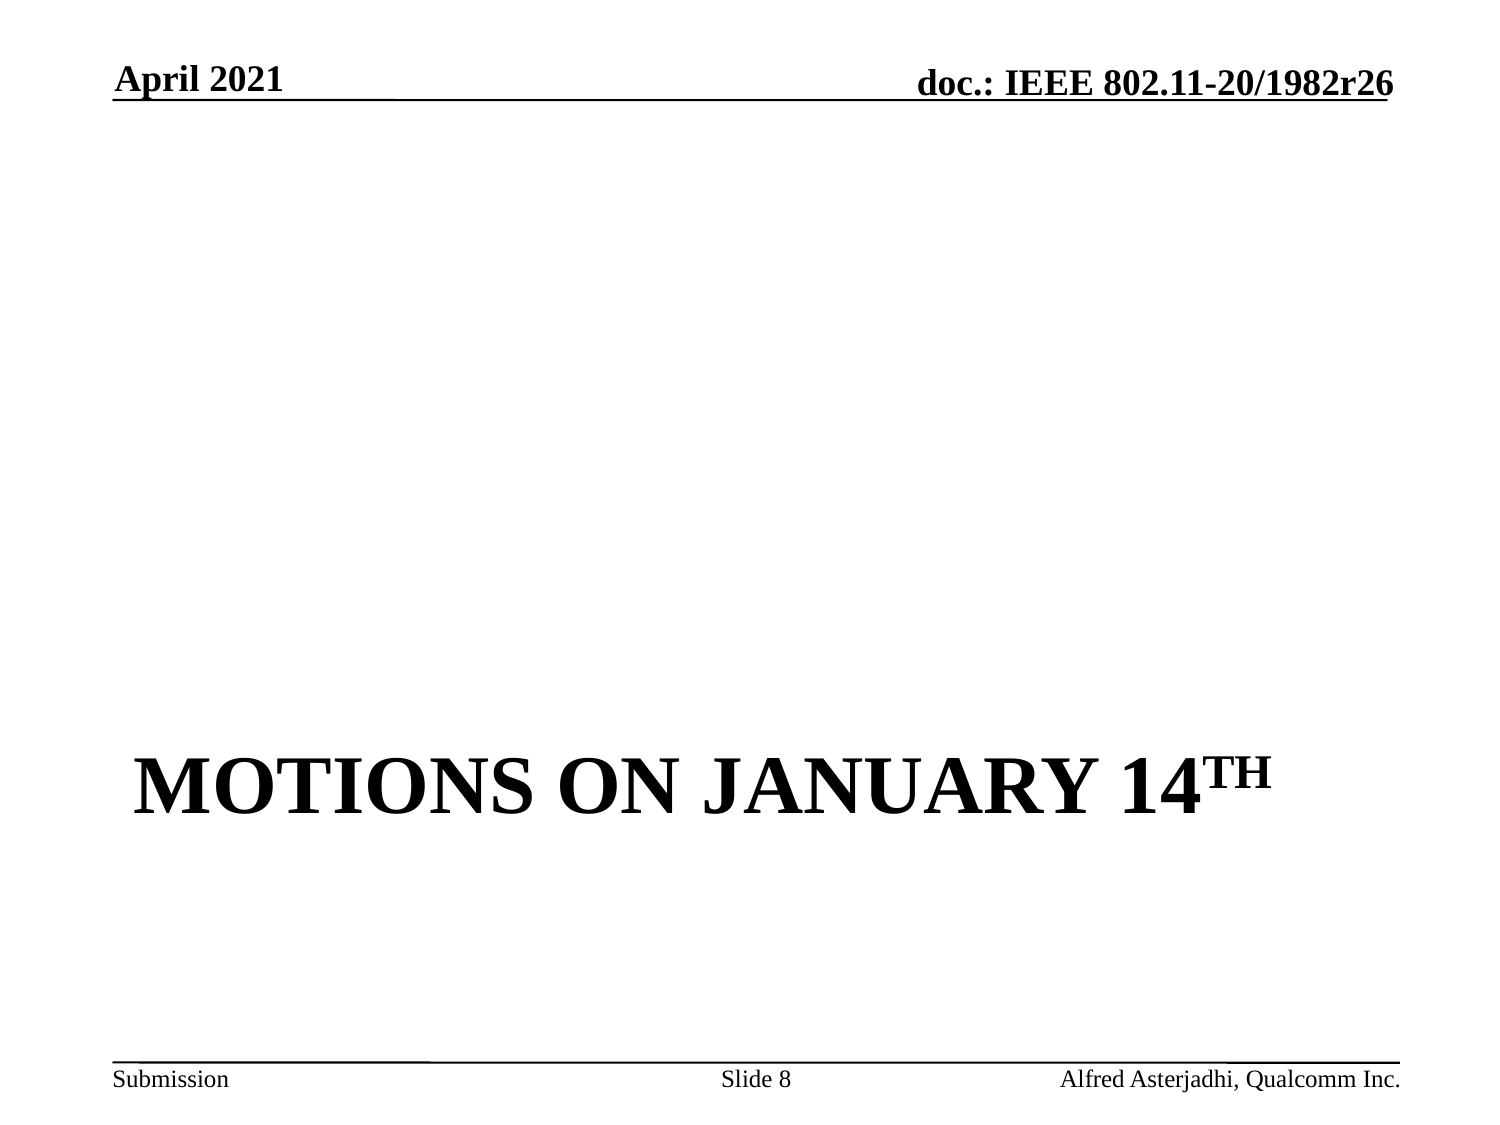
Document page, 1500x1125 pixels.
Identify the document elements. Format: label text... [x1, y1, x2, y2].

title Motions on January 14th [118, 722, 1394, 947]
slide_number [114, 54, 423, 100]
footer Alfred Asterjadhi, Qualcomm Inc. [878, 1061, 1402, 1093]
slide_number Slide 8 [712, 1061, 800, 1123]
